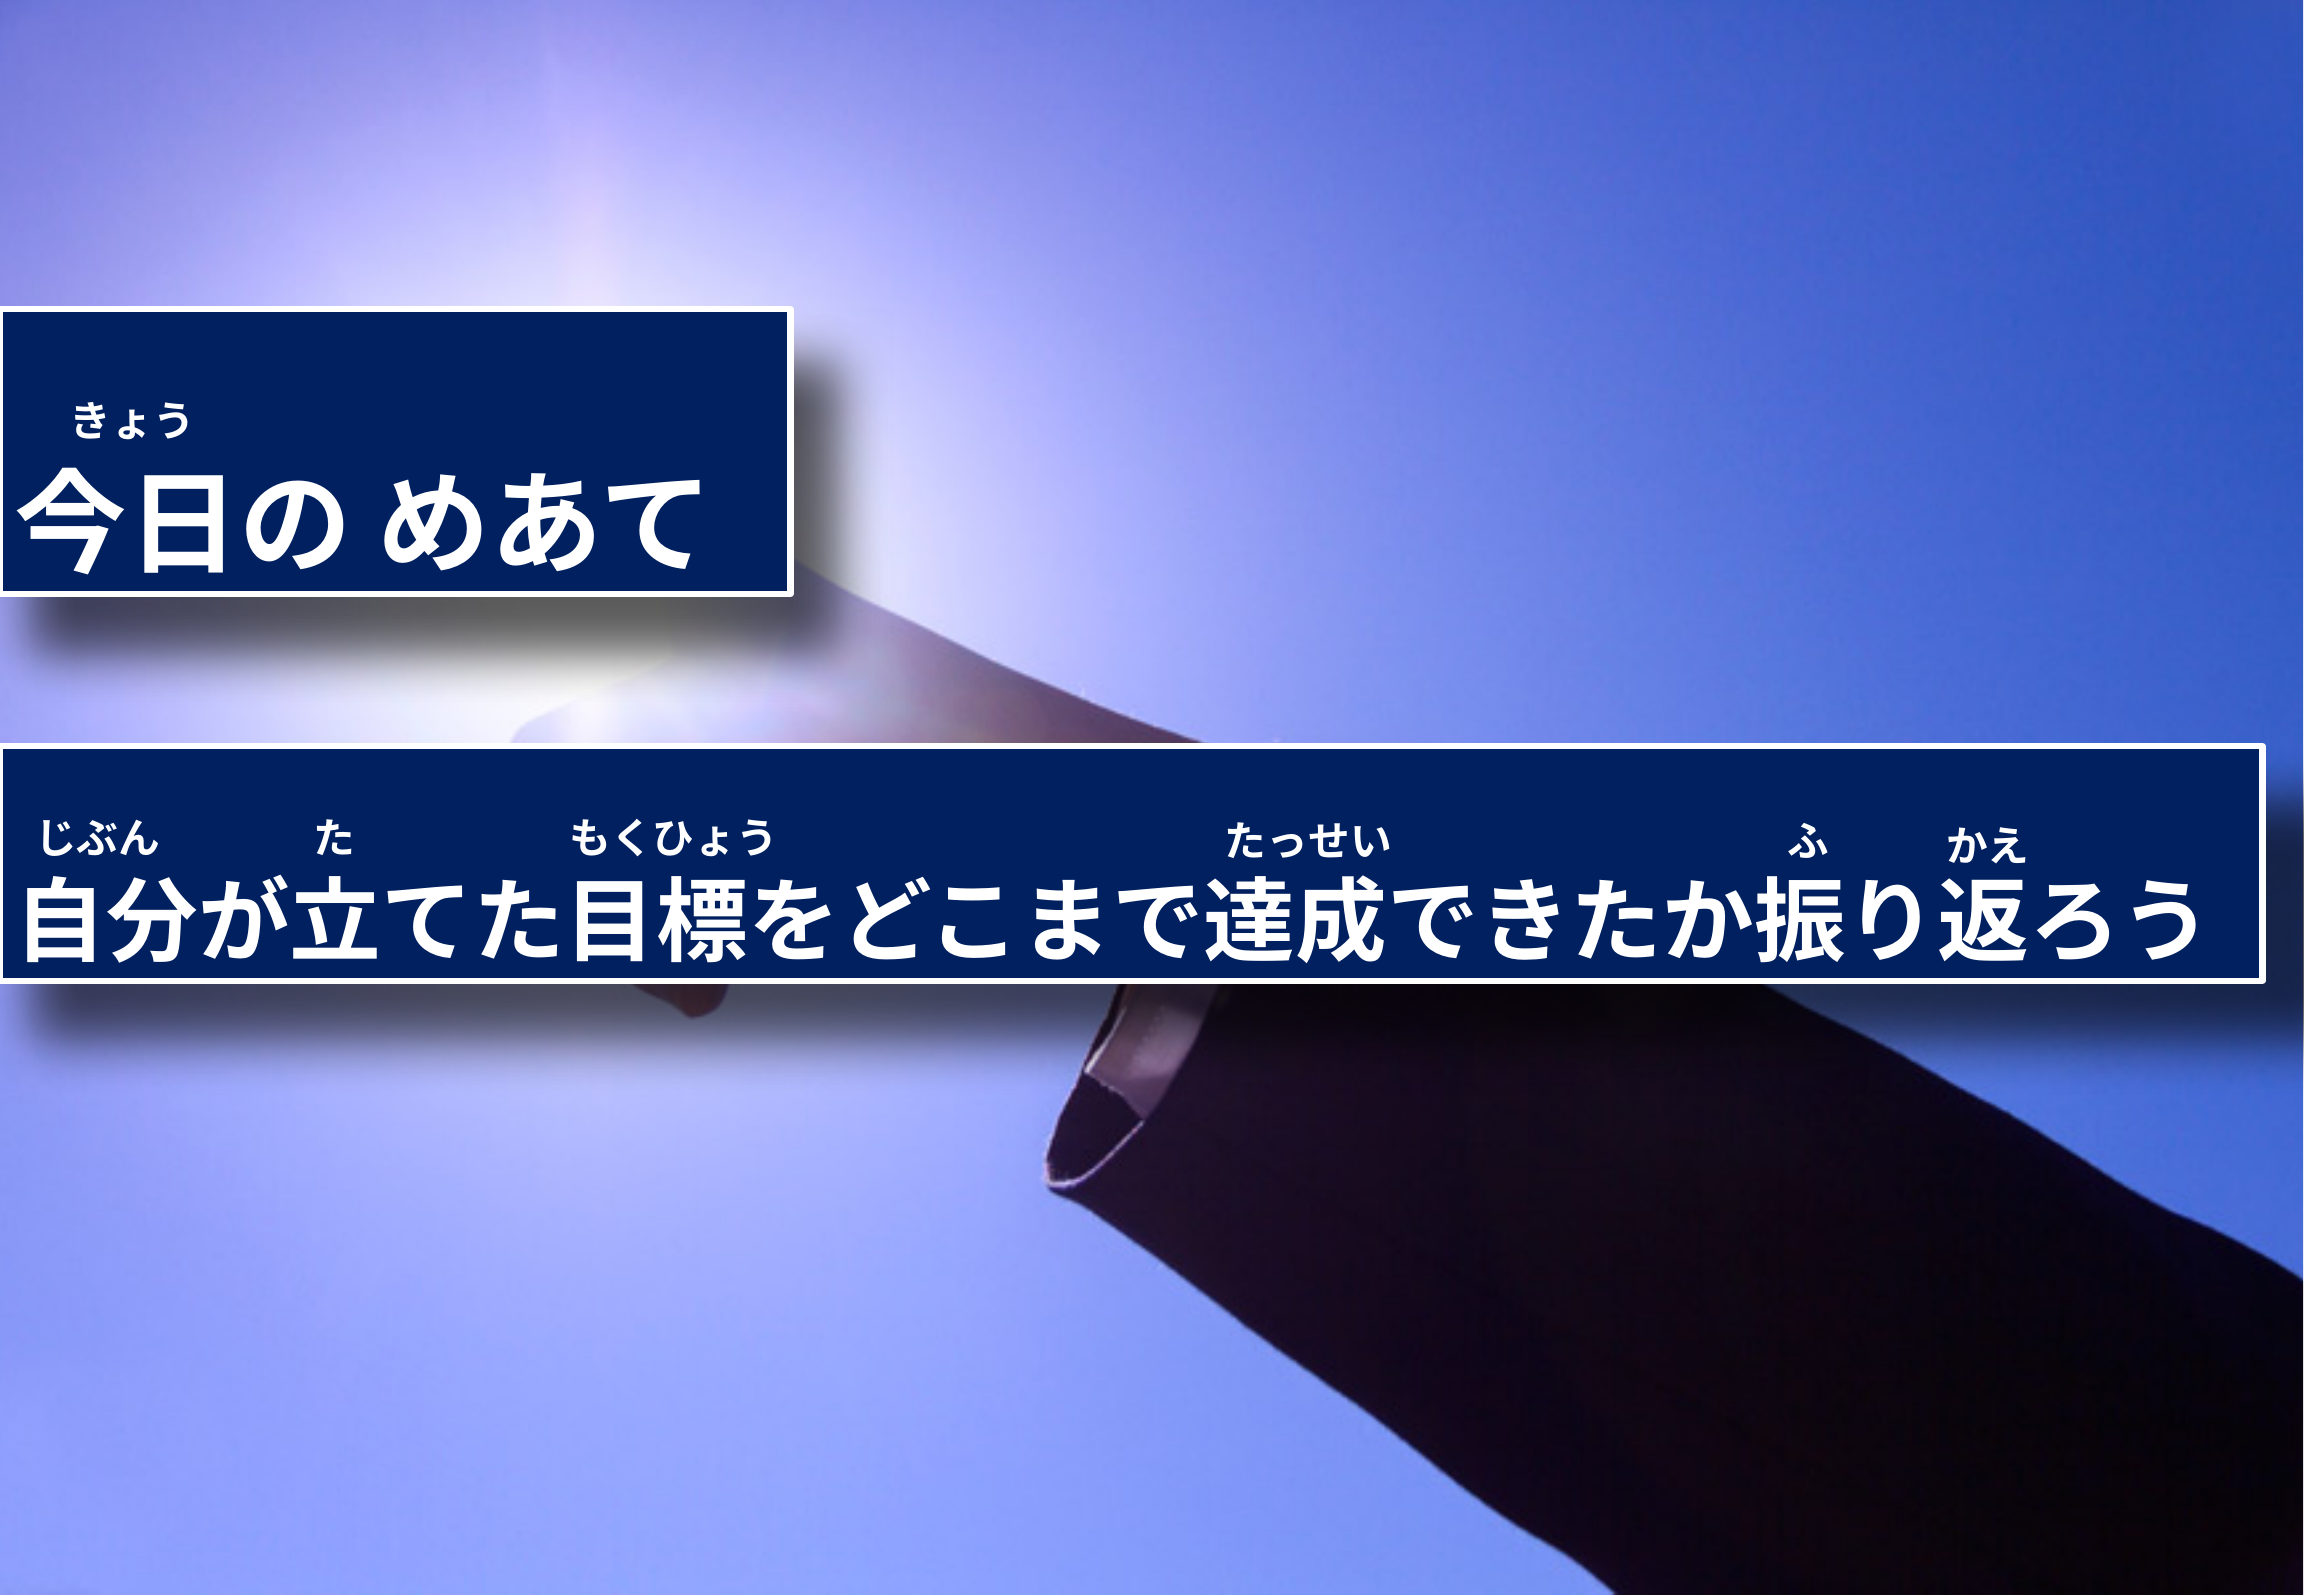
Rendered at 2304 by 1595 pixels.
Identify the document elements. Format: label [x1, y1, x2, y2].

picture [0, 0, 2304, 1595]
text_box [0, 746, 2263, 984]
